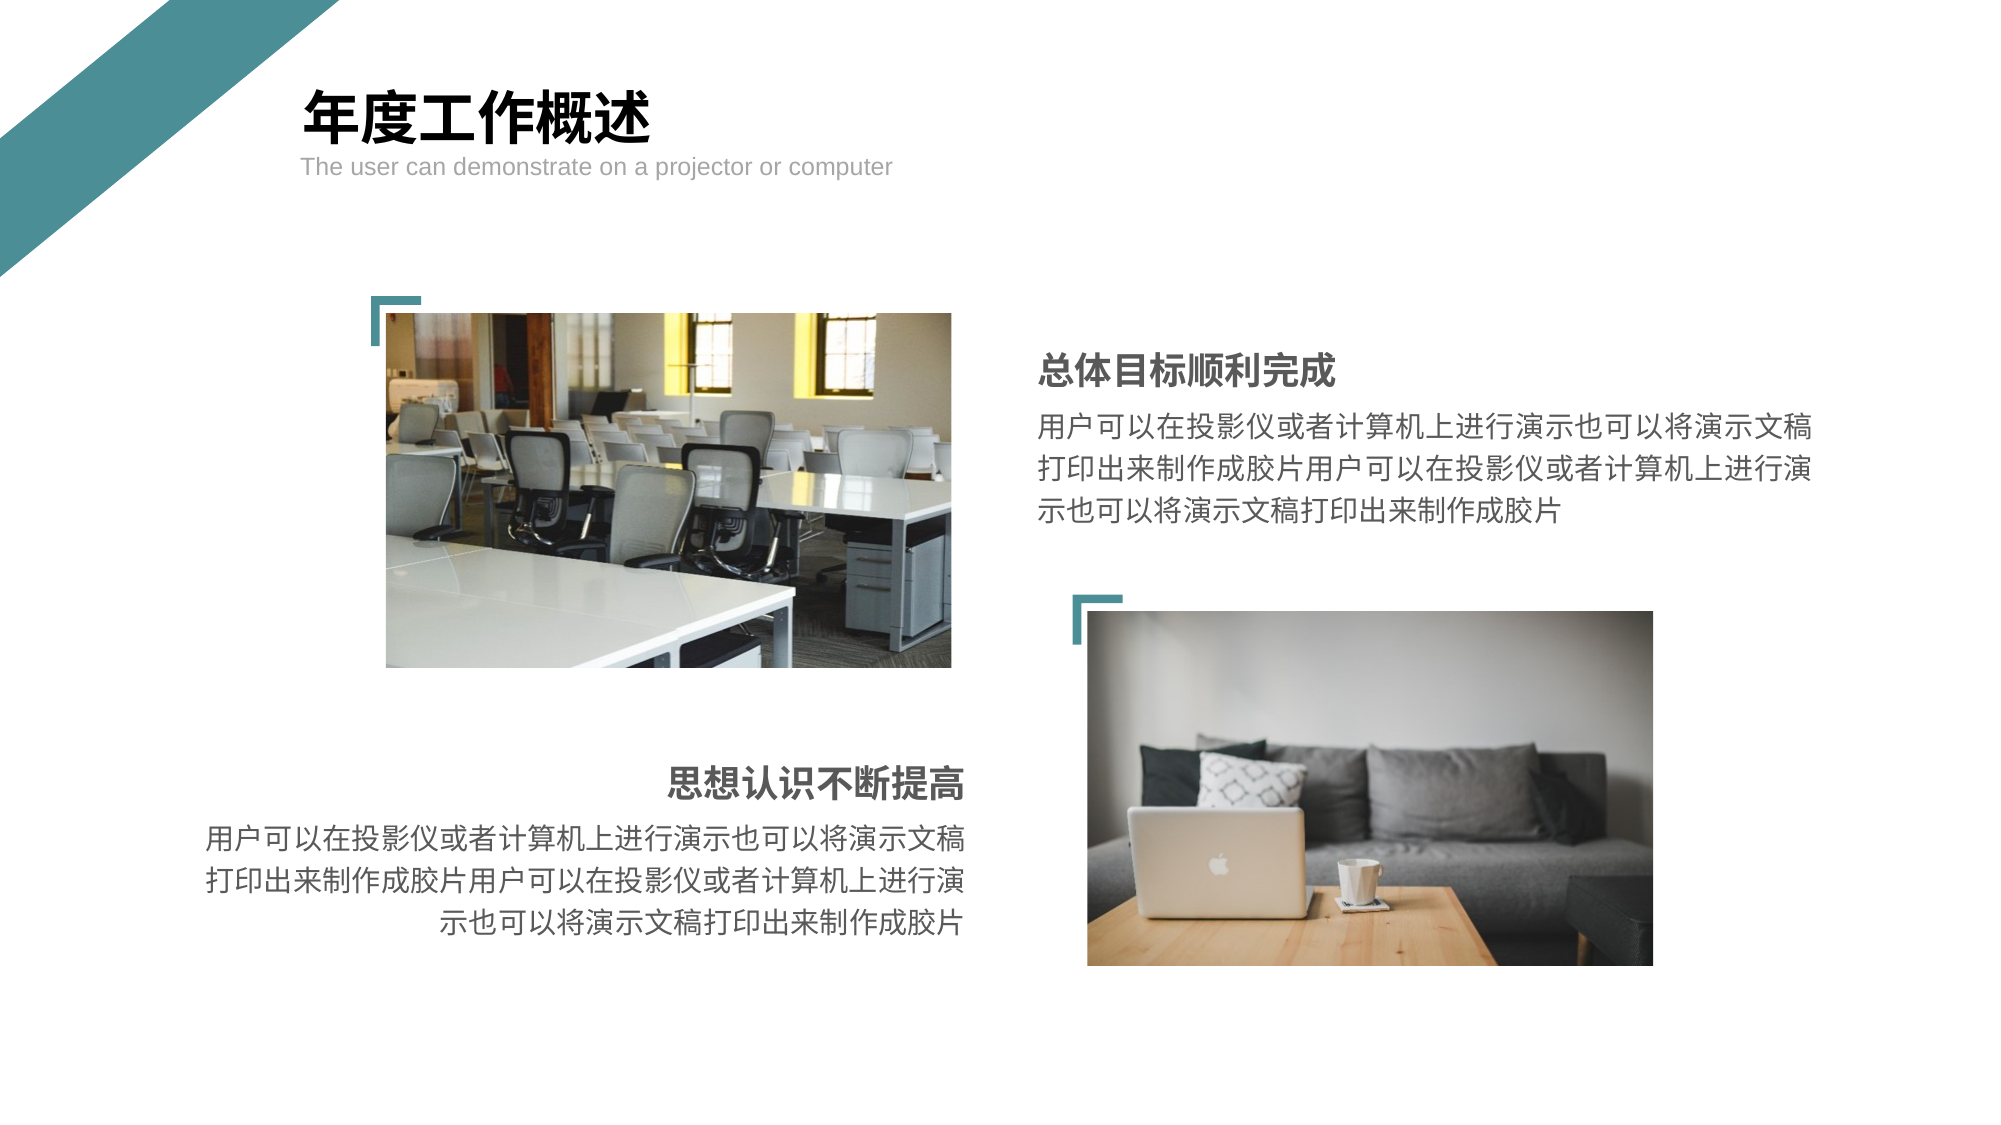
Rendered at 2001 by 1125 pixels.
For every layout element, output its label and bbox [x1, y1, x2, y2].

text_box [174, 743, 981, 949]
picture [385, 313, 952, 668]
text_box [285, 73, 1116, 189]
picture [1087, 611, 1654, 967]
text_box [1072, 594, 1124, 646]
text_box [1022, 330, 1829, 537]
text_box [370, 295, 422, 347]
